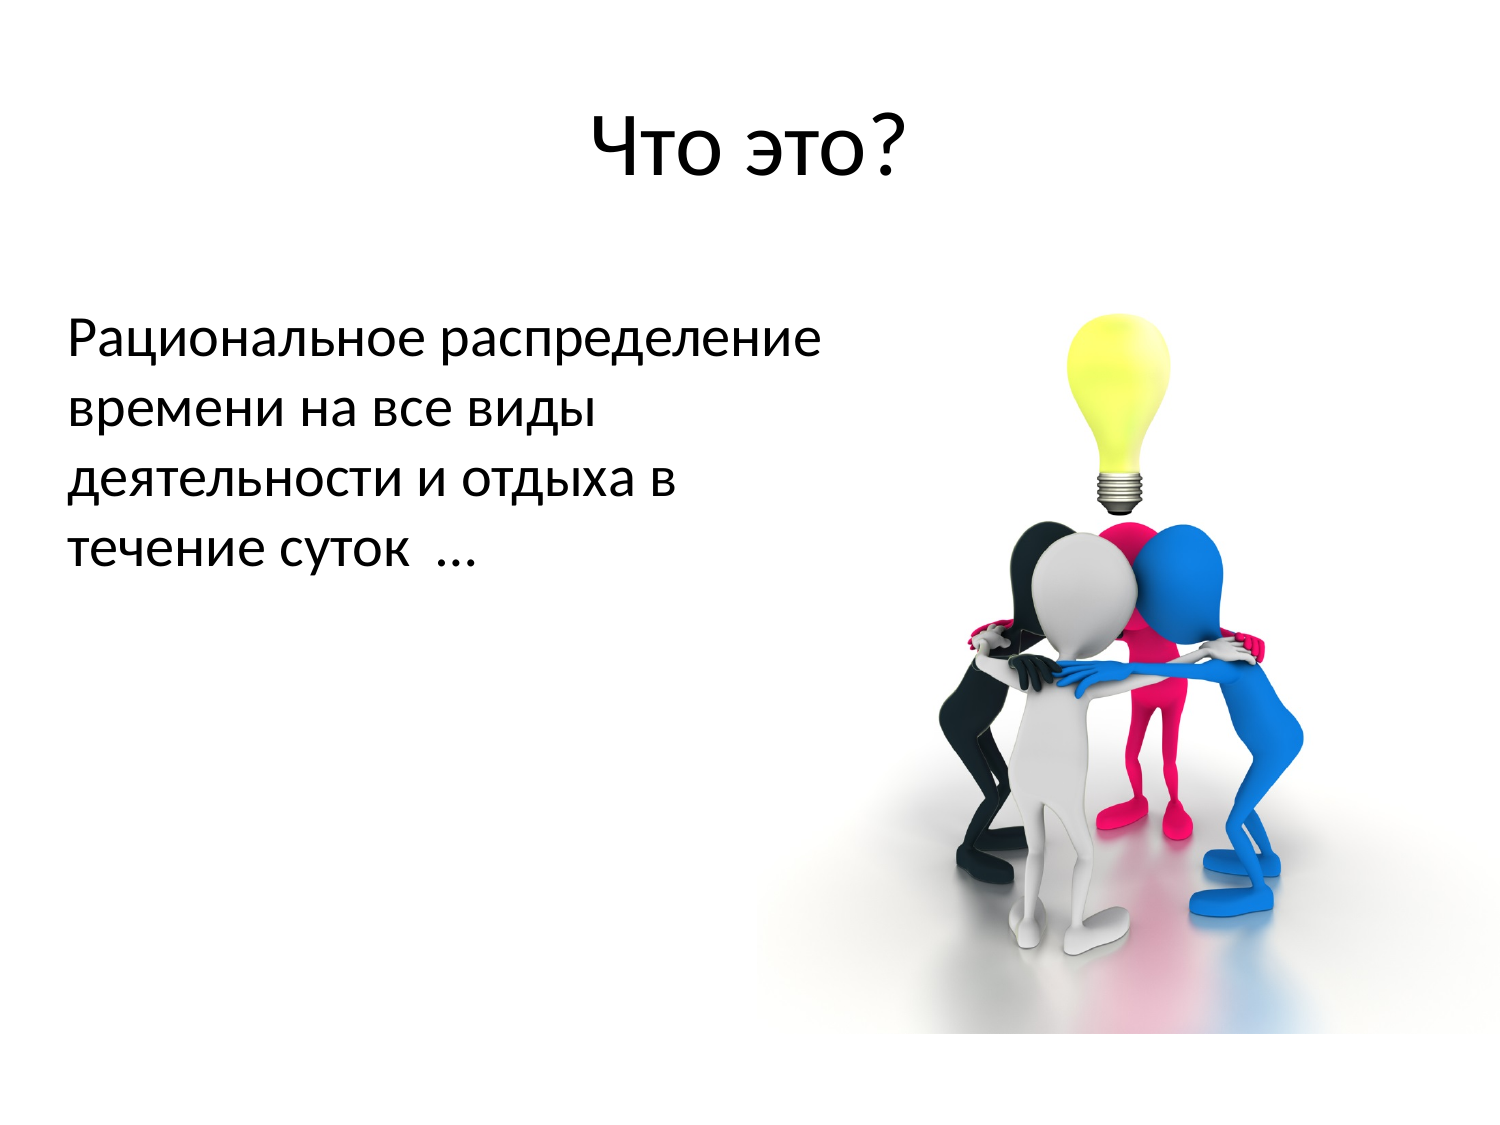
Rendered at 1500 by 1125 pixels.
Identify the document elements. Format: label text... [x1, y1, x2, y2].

text_box Рациональное распределение времени на все виды деятельности и отдыха в течение суток … [53, 290, 756, 586]
title Что это? [75, 45, 1425, 233]
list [757, 290, 1500, 1034]
